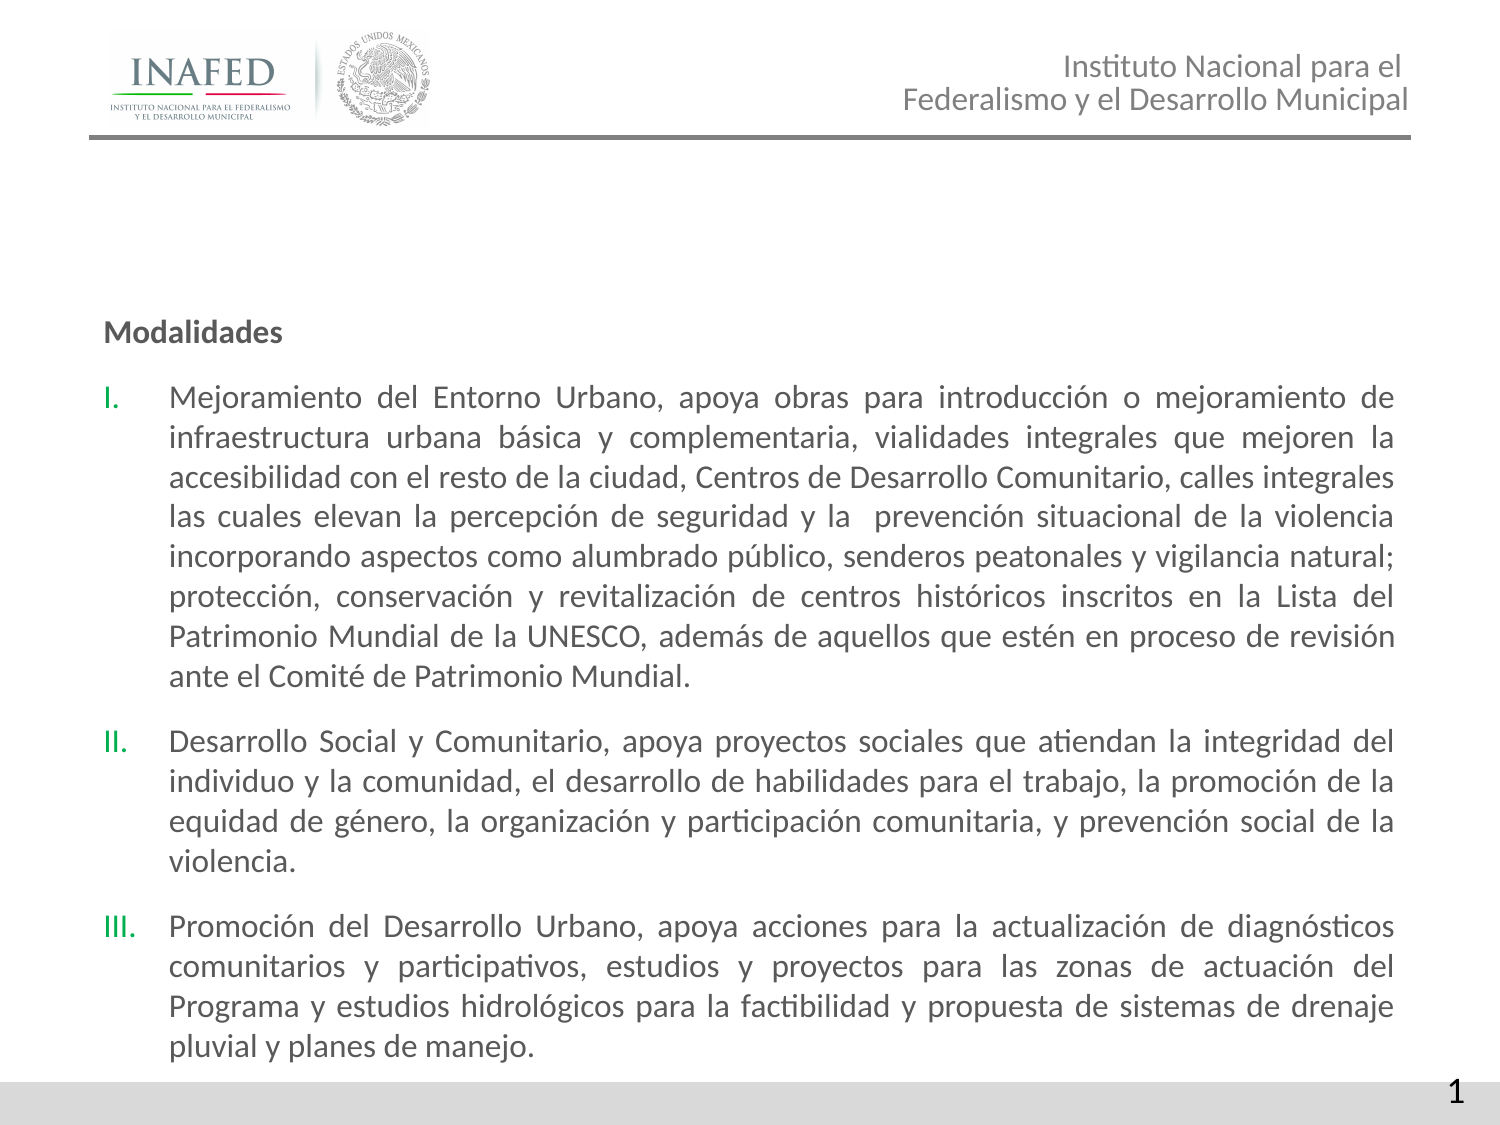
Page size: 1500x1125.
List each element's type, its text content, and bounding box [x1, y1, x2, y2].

text_box 1 [1411, 1058, 1500, 1119]
picture [110, 30, 430, 128]
text_box Modalidades Mejoramiento del Entorno Urbano, apoya obras para introducción o mejoramiento de infraestructura urbana básica y complementaria, vialidades integrales que mejoren la accesibilidad con el resto de la ciudad, Centros de Desarrollo Comunitario, calles integrales las cuales elevan la percepción de seguridad y la prevención situacional de la violencia incorporando aspectos como alumbrado público, senderos peatonales y vigilancia natural; protección, conservación y revitalización de centros históricos inscritos en la Lista del Patrimonio Mundial de la UNESCO, además de aquellos que estén en proceso de revisión ante el Comité de Patrimonio Mundial. Desarrollo Social y Comunitario, apoya proyectos sociales que atiendan la integridad del individuo y la comunidad, el desarrollo de habilidades para el trabajo, la promoción de la equidad de género, la organización y participación comunitaria, y prevención social de la violencia. Promoción del Desarrollo Urbano, apoya acciones para la actualización de diagnósticos comunitarios y participativos, estudios y proyectos para las zonas de actuación del Programa y estudios hidrológicos para la factibilidad y propuesta de sistemas de drenaje pluvial y planes de manejo. [88, 302, 1412, 1071]
